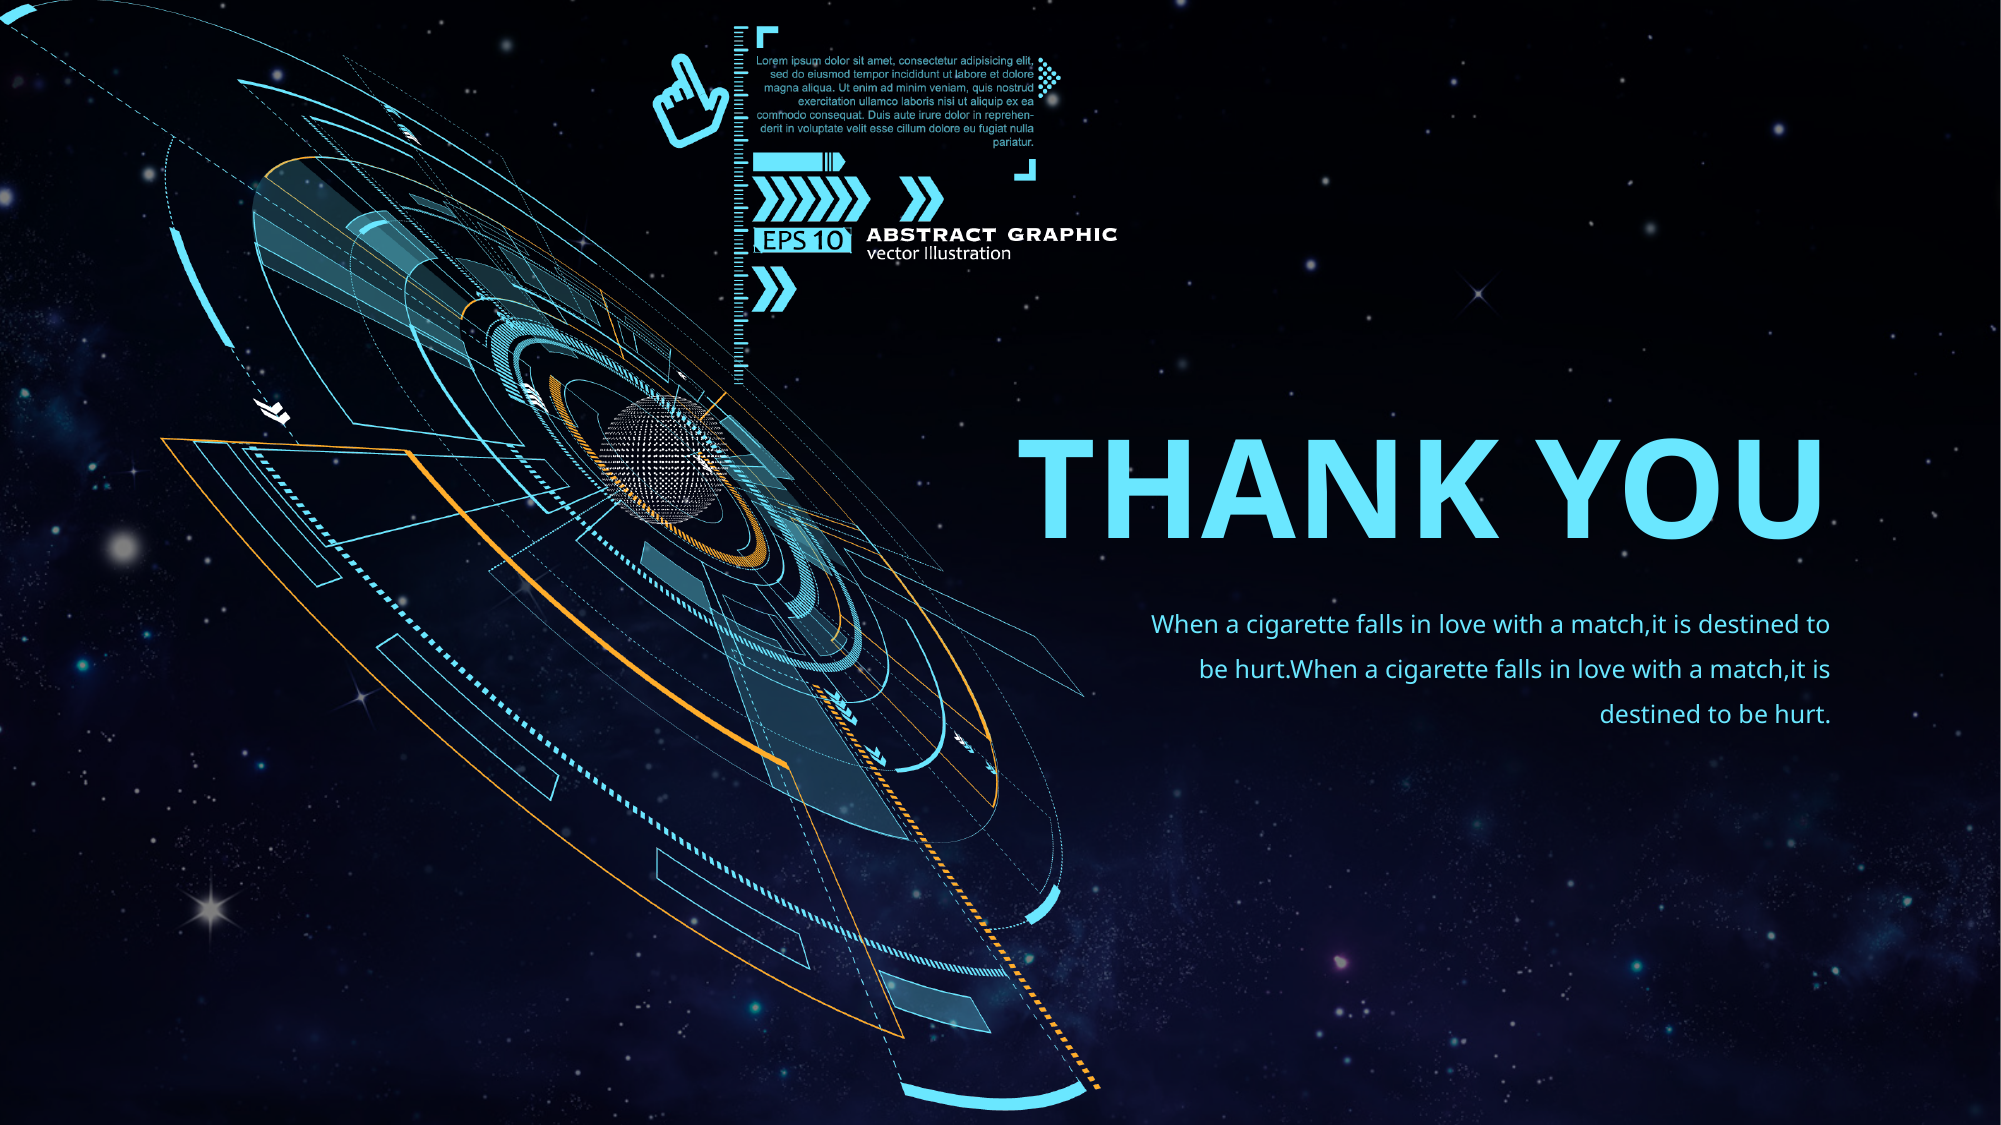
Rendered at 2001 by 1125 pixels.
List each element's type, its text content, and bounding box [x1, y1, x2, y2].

picture [0, 0, 2001, 1125]
text_box THANK YOU [1117, 393, 1847, 574]
text_box When a cigarette falls in love with a match,it is destined to be hurt.When a cigarette falls in love with a match,it is destined to be hurt. [1117, 586, 1847, 736]
